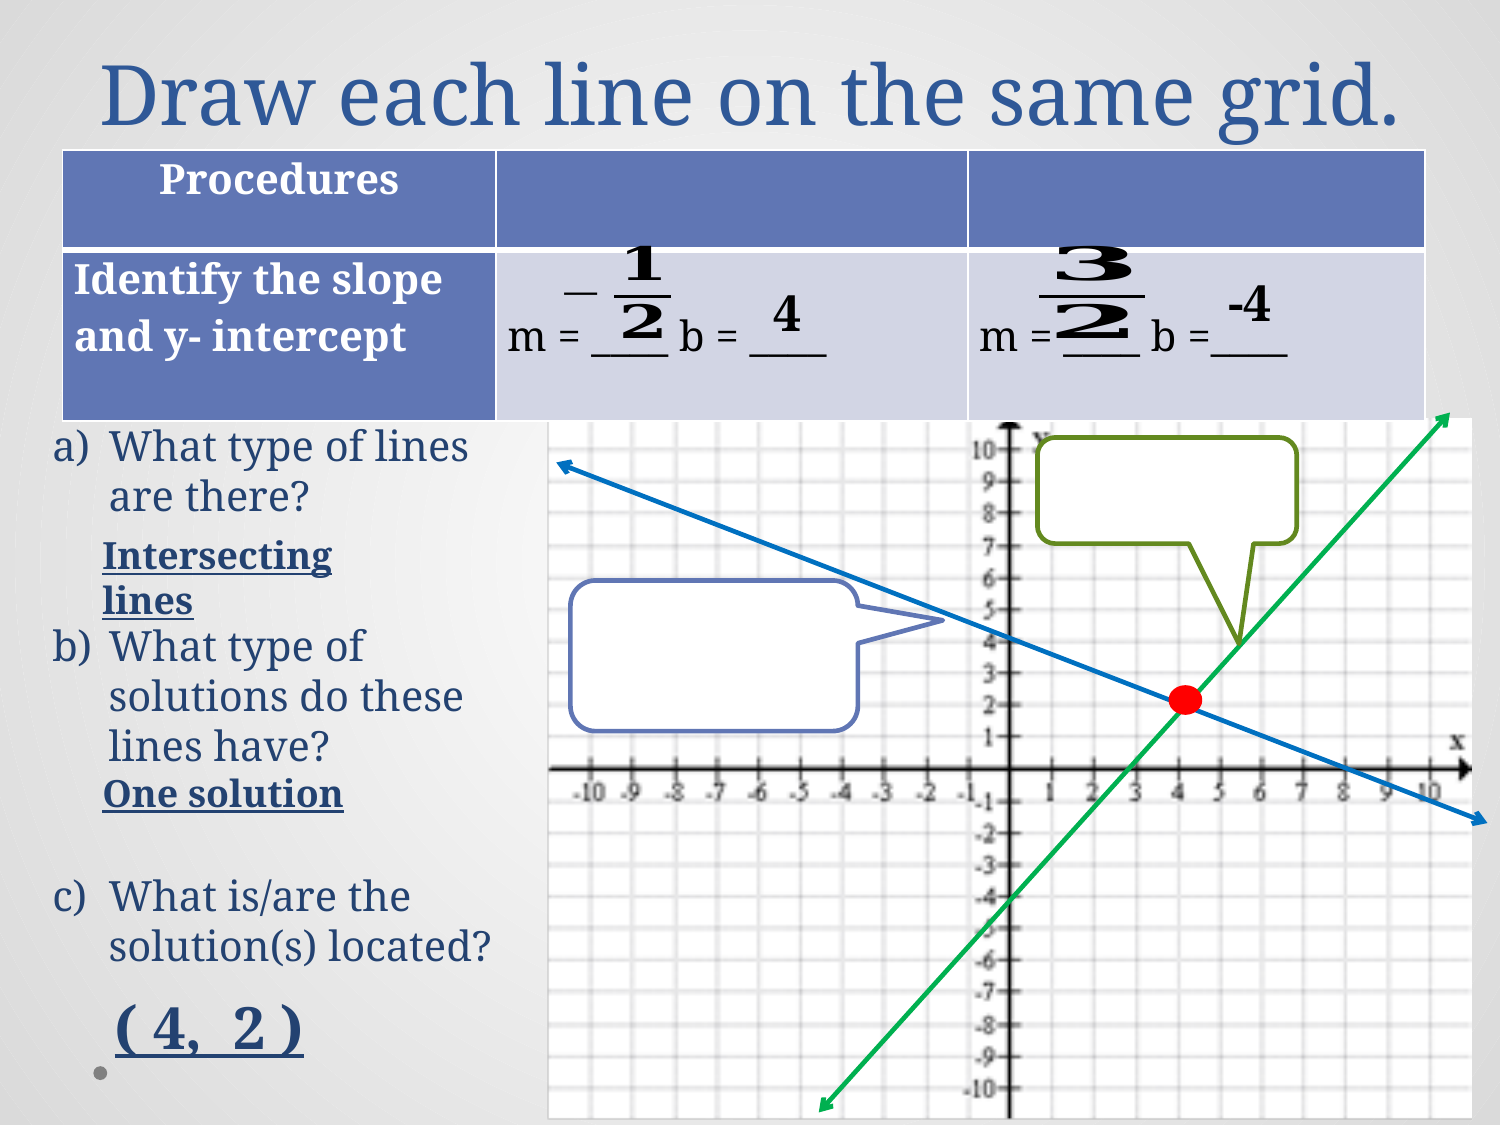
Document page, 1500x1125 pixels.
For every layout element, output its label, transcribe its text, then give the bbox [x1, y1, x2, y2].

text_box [555, 462, 813, 824]
text_box What type of lines are there? What type of solutions do these lines have? What is/are the solution(s) located? [37, 412, 532, 978]
title Draw each line on the same grid. [75, 0, 1425, 149]
text_box 4 [737, 274, 838, 349]
text_box ( 4, 2 ) [99, 983, 338, 1114]
text_box -4 [1200, 264, 1300, 339]
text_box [1454, 462, 1488, 824]
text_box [818, 412, 1451, 1113]
text_box One solution [87, 762, 463, 823]
text_box Intersecting lines [87, 524, 425, 675]
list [546, 418, 1473, 1123]
